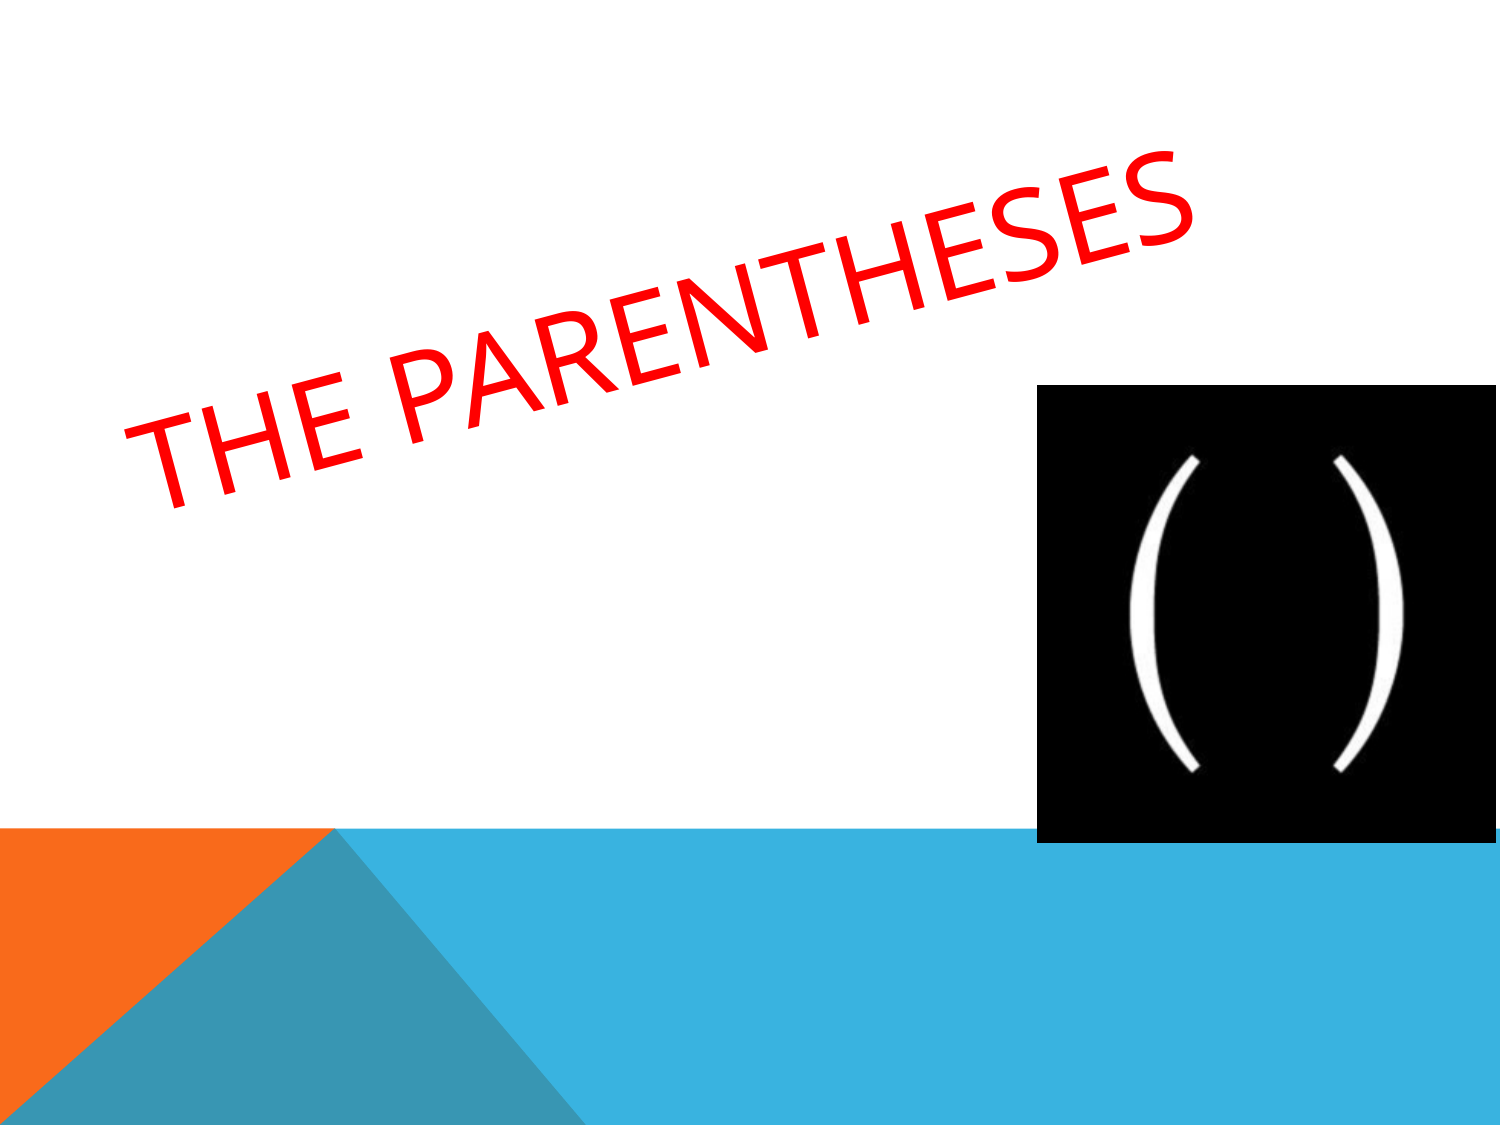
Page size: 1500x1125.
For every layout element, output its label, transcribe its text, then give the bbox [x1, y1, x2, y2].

title The parentheses [76, 13, 1280, 630]
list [1037, 385, 1496, 843]
